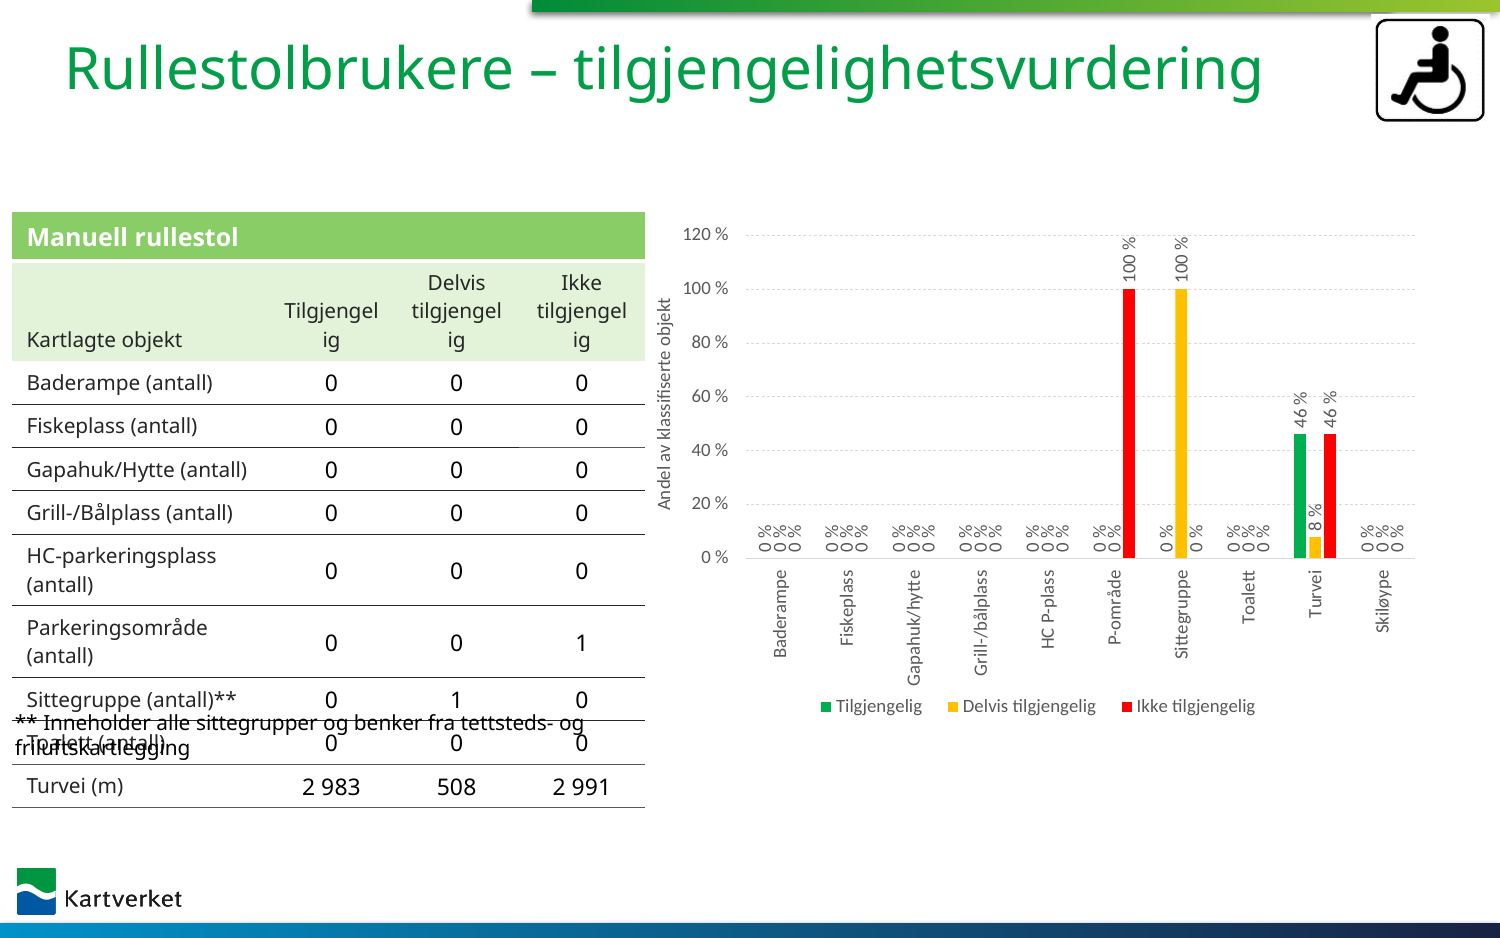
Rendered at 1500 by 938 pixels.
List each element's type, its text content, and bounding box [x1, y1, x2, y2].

table_cell 1 [394, 678, 519, 702]
table_cell 0 [269, 361, 394, 404]
table_cell HC-parkeringsplass (antall) [12, 535, 269, 605]
table_cell Gapahuk/Hytte (antall) [12, 448, 269, 490]
table_cell 2 991 [519, 768, 645, 807]
table_cell 0 [519, 491, 638, 534]
table_cell 1 [519, 606, 638, 677]
table_cell Tilgjengelig [269, 263, 394, 361]
table_cell 0 [269, 405, 394, 447]
table_cell Kartlagte objekt [12, 263, 269, 361]
table_cell 0 [519, 678, 638, 702]
picture [1371, 13, 1491, 127]
table_cell 0 [519, 405, 638, 447]
table_cell Sittegruppe (antall)** [12, 678, 269, 702]
table_cell 0 [394, 361, 519, 404]
table_cell 0 [519, 361, 638, 404]
table_cell 0 [519, 535, 638, 605]
table_cell Fiskeplass (antall) [12, 405, 269, 447]
table_cell Ikke tilgjengelig [519, 263, 638, 361]
table_cell 0 [269, 606, 394, 677]
table_cell 2 983 [269, 768, 394, 807]
text_box Rullestolbrukere – tilgjengelighetsvurdering [49, 12, 1372, 109]
table_cell Delvis tilgjengelig [394, 263, 519, 361]
table_cell 508 [394, 768, 519, 807]
table_cell Turvei (m) [12, 768, 269, 807]
text_box ** Inneholder alle sittegrupper og benker fra tettsteds- og friluftskartlegging [0, 702, 745, 768]
table_cell 0 [394, 405, 519, 447]
table_header Manuell rullestol [12, 212, 645, 259]
table_cell 0 [394, 491, 519, 534]
table_cell 0 [269, 678, 394, 702]
table_cell Grill-/Bålplass (antall) [12, 491, 269, 534]
table_cell 0 [394, 535, 519, 605]
picture [643, 218, 1427, 728]
table_cell 0 [269, 491, 394, 534]
table_cell 0 [269, 448, 394, 490]
table_cell Parkeringsområde (antall) [12, 606, 269, 677]
table_cell 0 [394, 448, 519, 490]
table_cell 0 [519, 448, 638, 490]
table_cell 0 [394, 606, 519, 677]
table_cell Baderampe (antall) [12, 361, 269, 404]
table_cell 0 [269, 535, 394, 605]
